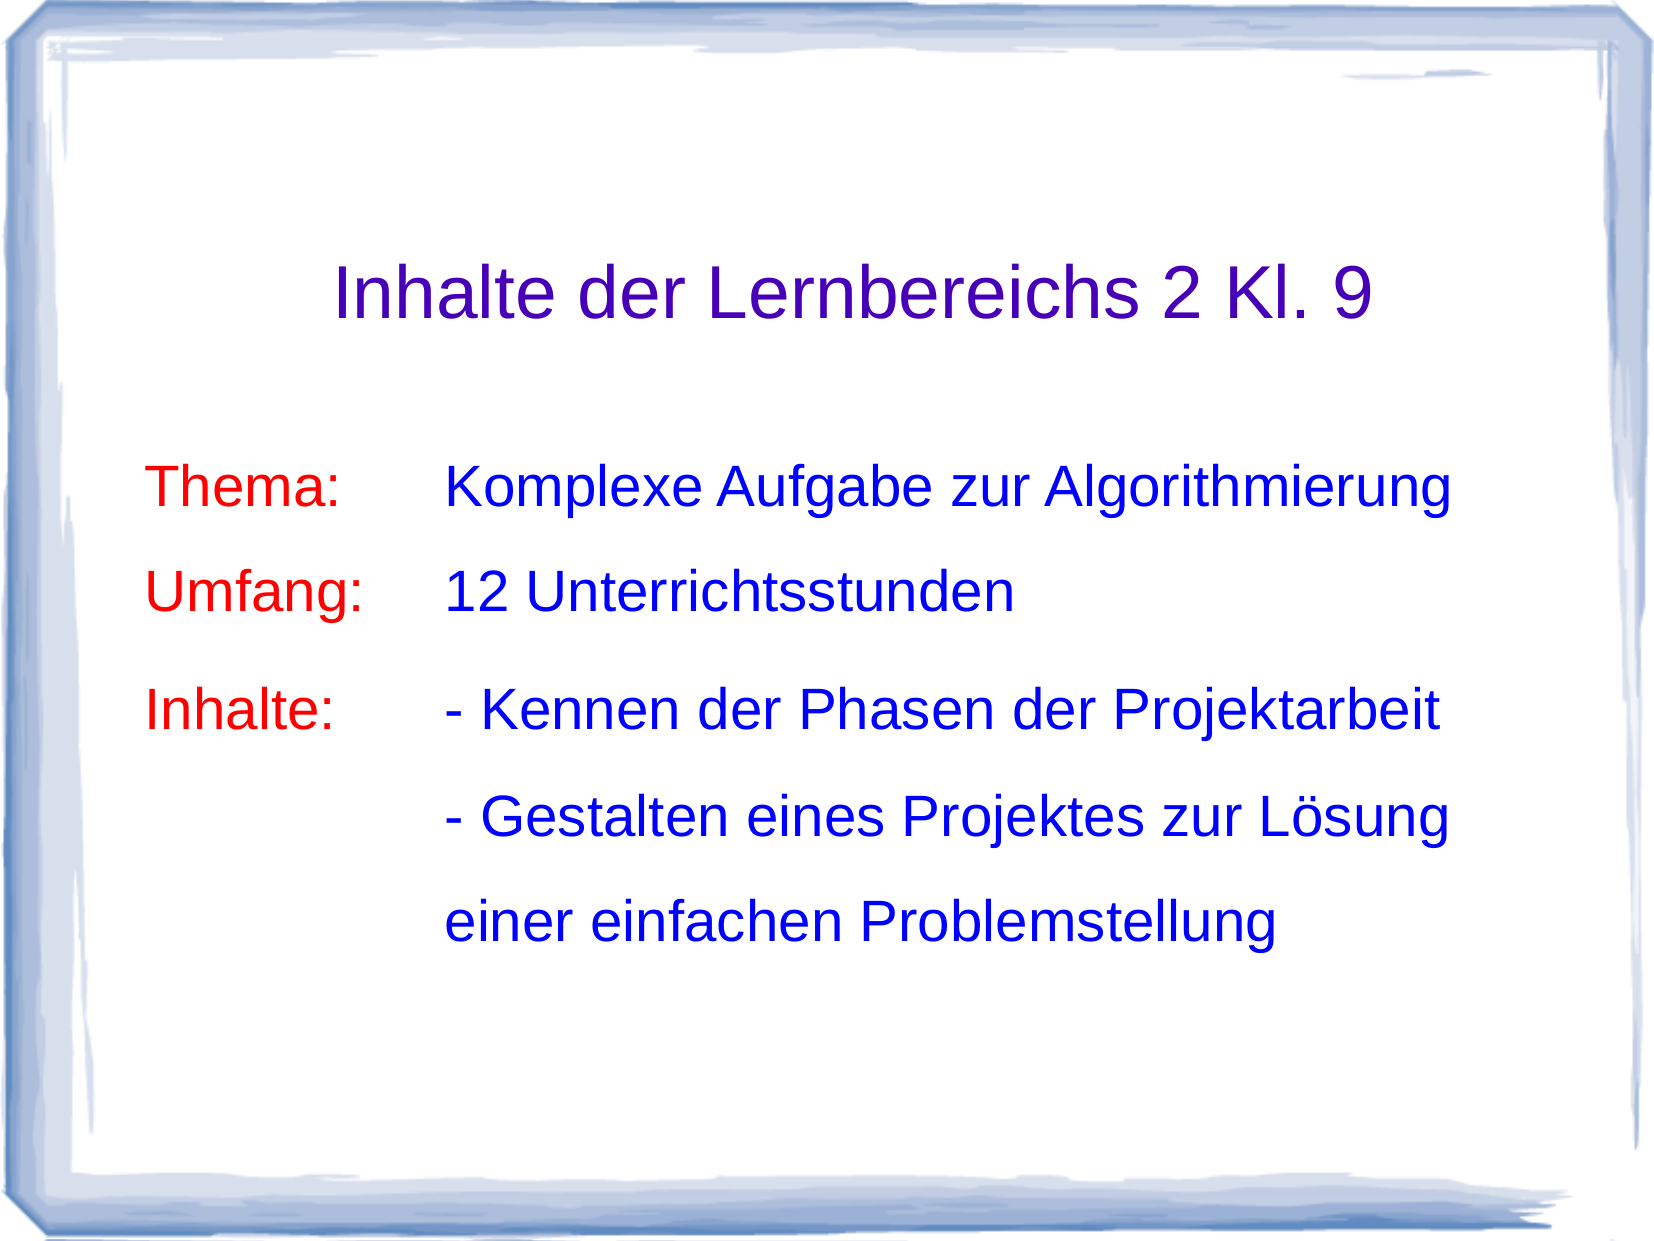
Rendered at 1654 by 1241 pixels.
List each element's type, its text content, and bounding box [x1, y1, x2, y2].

picture [0, 0, 1654, 1241]
text_box Inhalte der Lernbereichs 2 Kl. 9 Thema: Komplexe Aufgabe zur Algorithmierung Umfang: 12 Unterrichtsstunden Inhalte: - Kennen der Phasen der Projektarbeit - Gestalten eines Projektes zur Lösung einer einfachen Problemstellung [129, 236, 1577, 1055]
